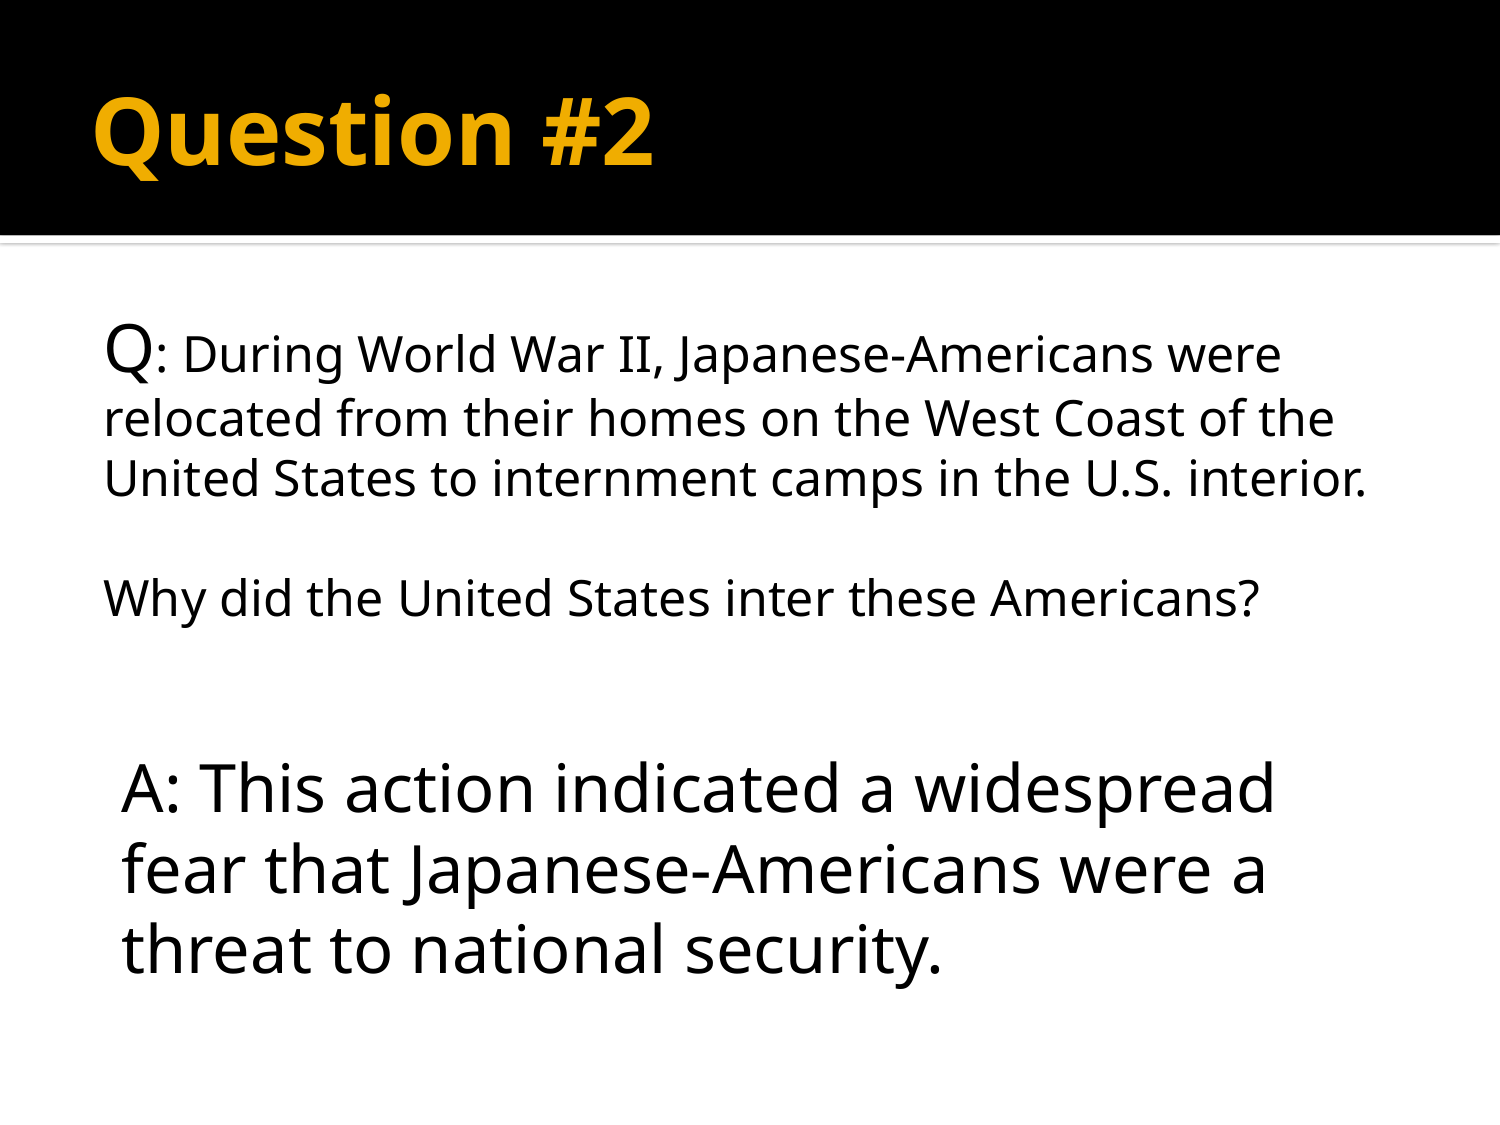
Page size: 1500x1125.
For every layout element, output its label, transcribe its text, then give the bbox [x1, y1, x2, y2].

list Q: During World War II, Japanese-Americans were relocated from their homes on the West Coast of the United States to internment camps in the U.S. interior. Why did the United States inter these Americans? A: This action indicated a widespread fear that Japanese-Americans were a threat to national security. [75, 291, 1425, 1050]
title Question #2 [75, 25, 1425, 231]
